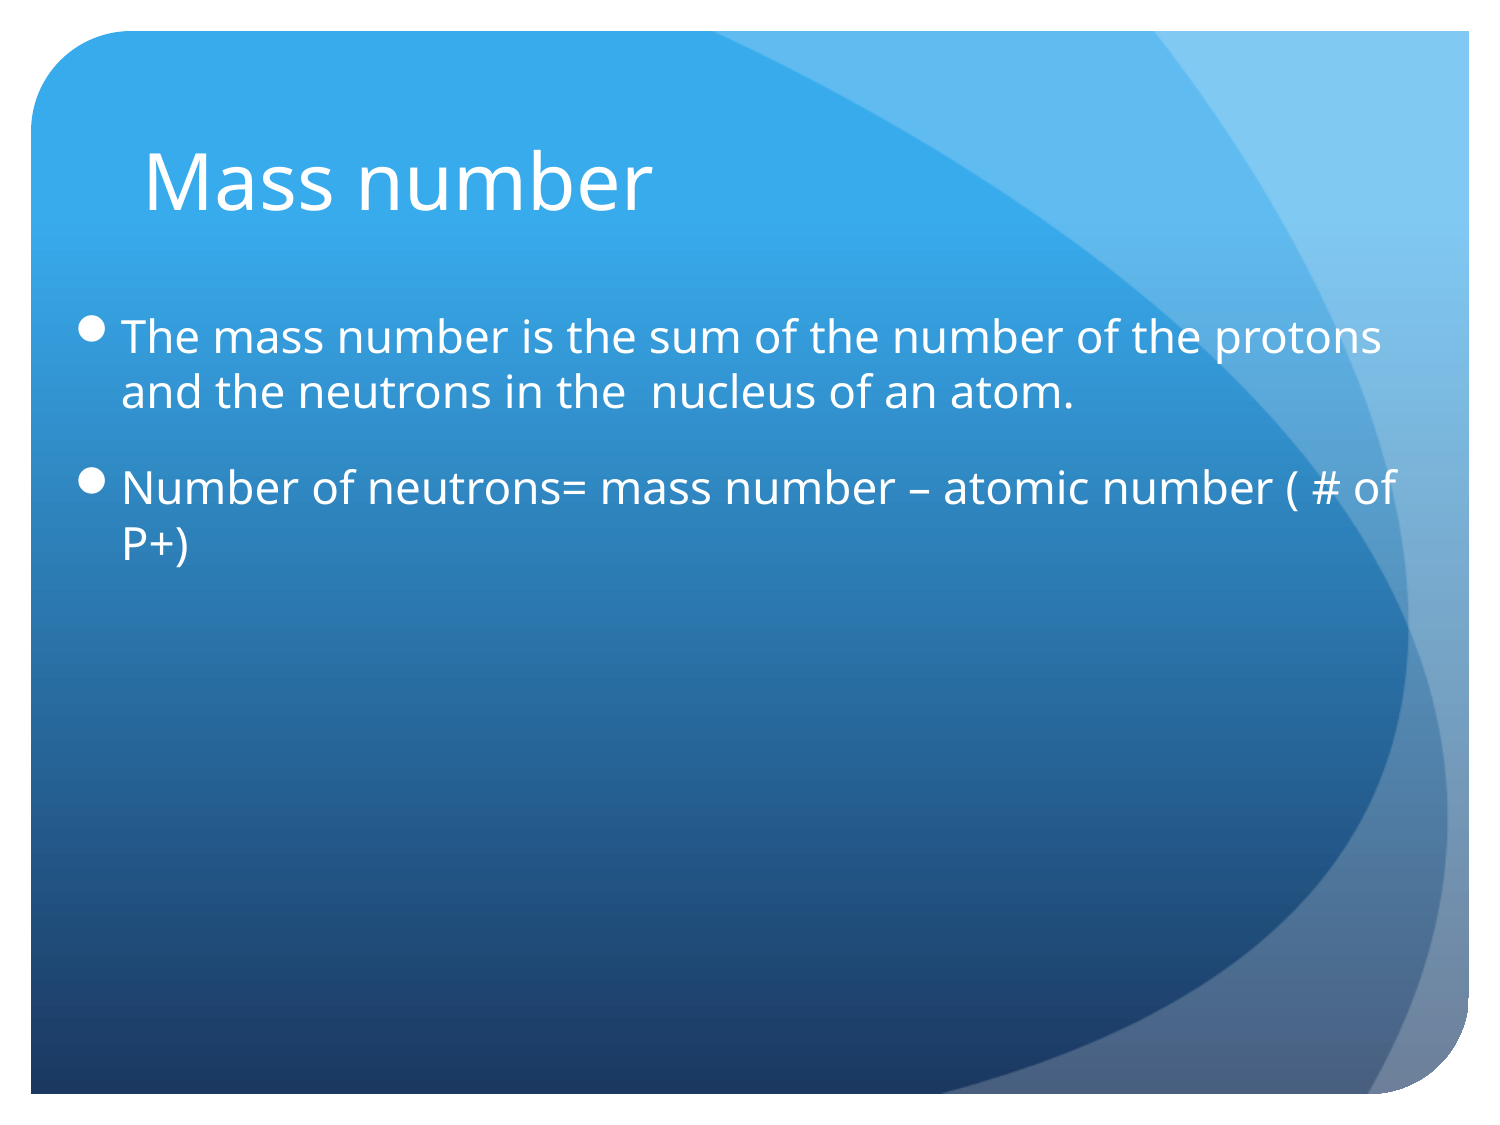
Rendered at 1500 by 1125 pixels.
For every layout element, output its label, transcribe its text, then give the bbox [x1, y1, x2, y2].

list The mass number is the sum of the number of the protons and the neutrons in the nucleus of an atom. Number of neutrons= mass number – atomic number ( # of P+) [59, 299, 1467, 677]
title Mass number [127, 62, 1372, 234]
picture [24, 30, 1473, 1094]
